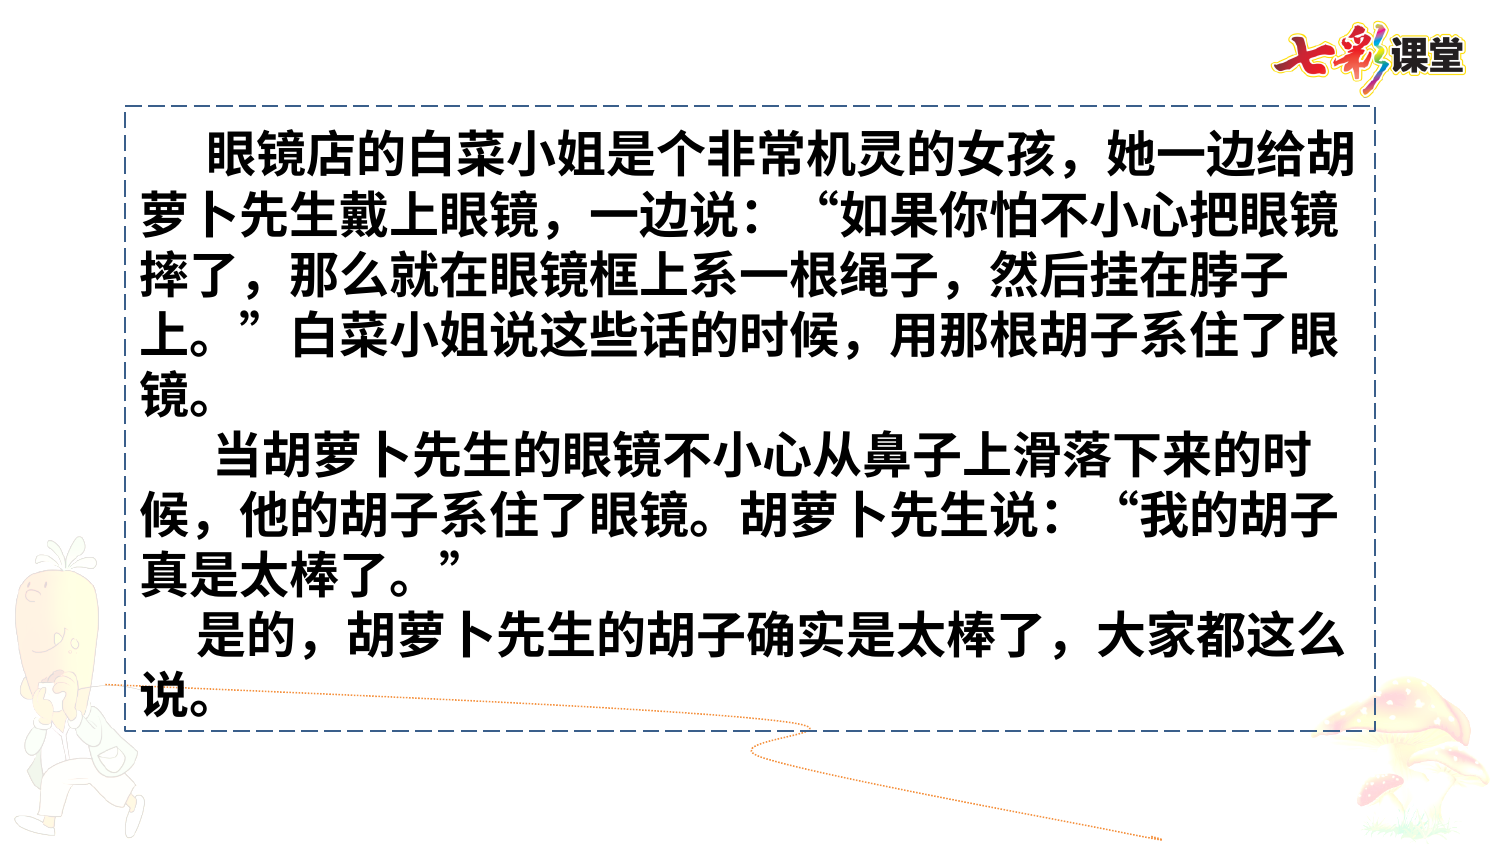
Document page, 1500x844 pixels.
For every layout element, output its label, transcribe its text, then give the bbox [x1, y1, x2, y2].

picture [1269, 20, 1468, 98]
text_box 眼镜店的白菜小姐是个非常机灵的女孩，她一边给胡萝卜先生戴上眼镜，一边说：“如果你怕不小心把眼镜摔了，那么就在眼镜框上系一根绳子，然后挂在脖子上。”白菜小姐说这些话的时候，用那根胡子系住了眼镜。 当胡萝卜先生的眼镜不小心从鼻子上滑落下来的时候，他的胡子系住了眼镜。胡萝卜先生说：“我的胡子真是太棒了。” 是的，胡萝卜先生的胡子确实是太棒了，大家都这么说。 [124, 106, 1376, 732]
